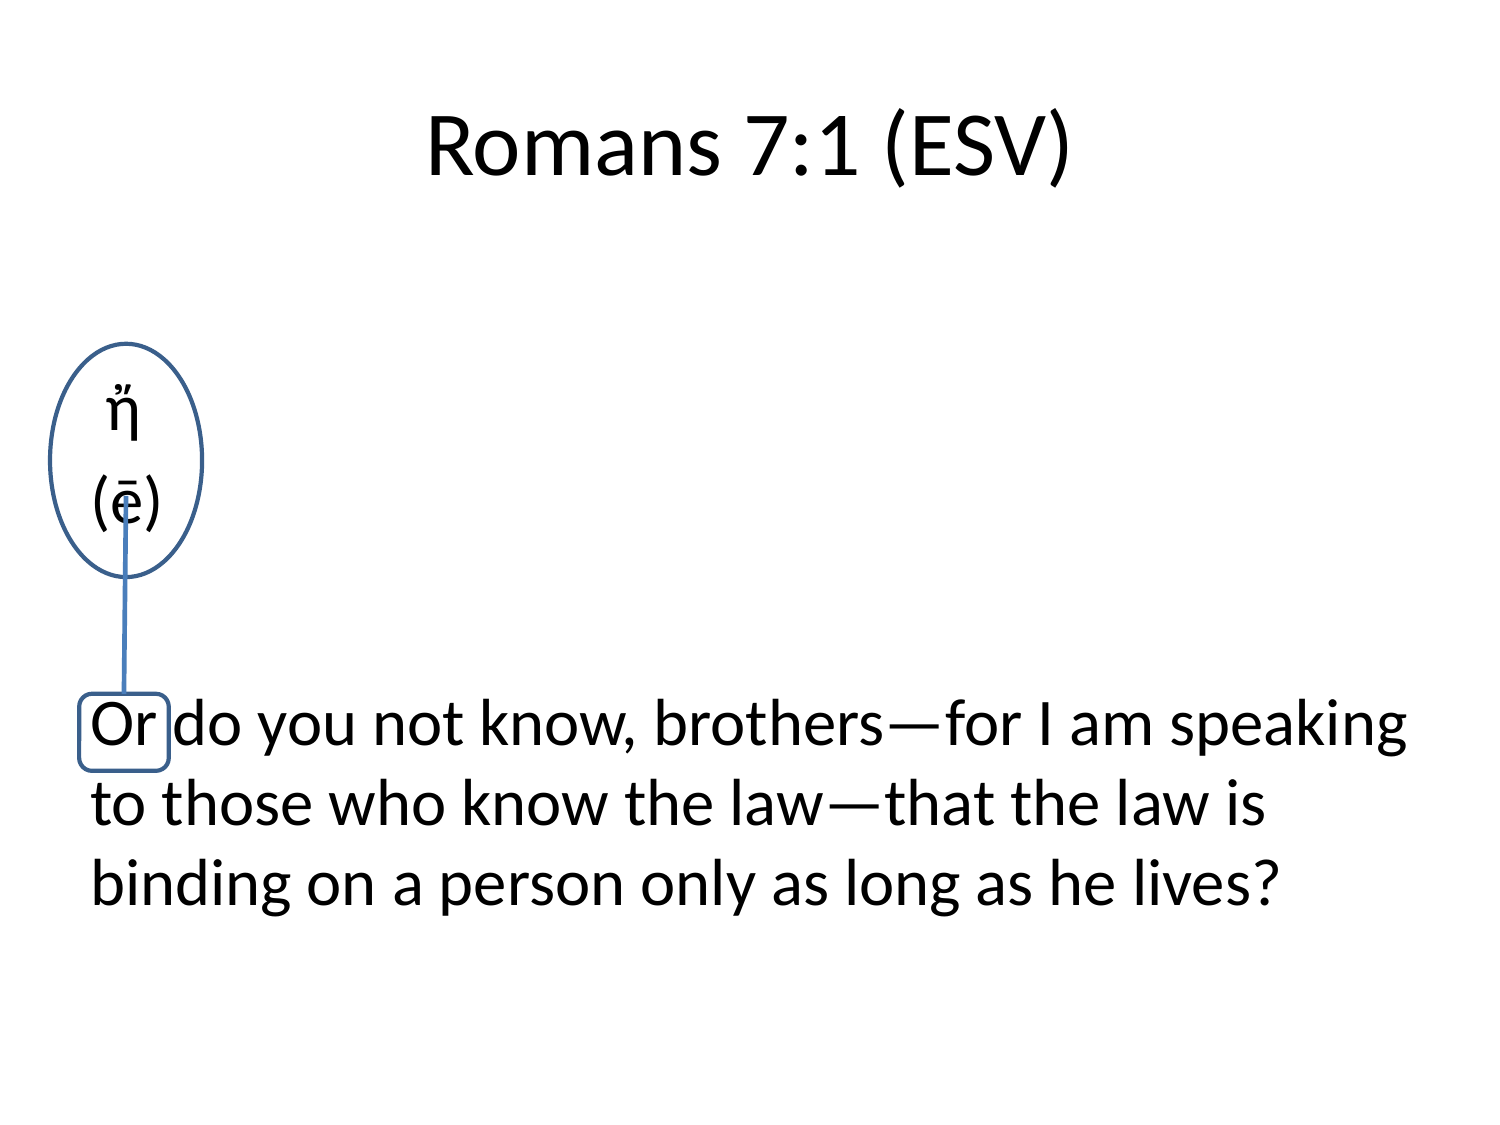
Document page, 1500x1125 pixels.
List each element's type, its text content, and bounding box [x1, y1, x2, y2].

title Romans 7:1 (ESV) [75, 45, 1425, 233]
text_box [77, 691, 171, 773]
list ἤ (ē) Or do you not know, brothers—for I am speaking to those who know the law—that the law is binding on a person only as long as he lives? [75, 262, 1425, 1005]
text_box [123, 576, 127, 694]
text_box [47, 341, 205, 579]
